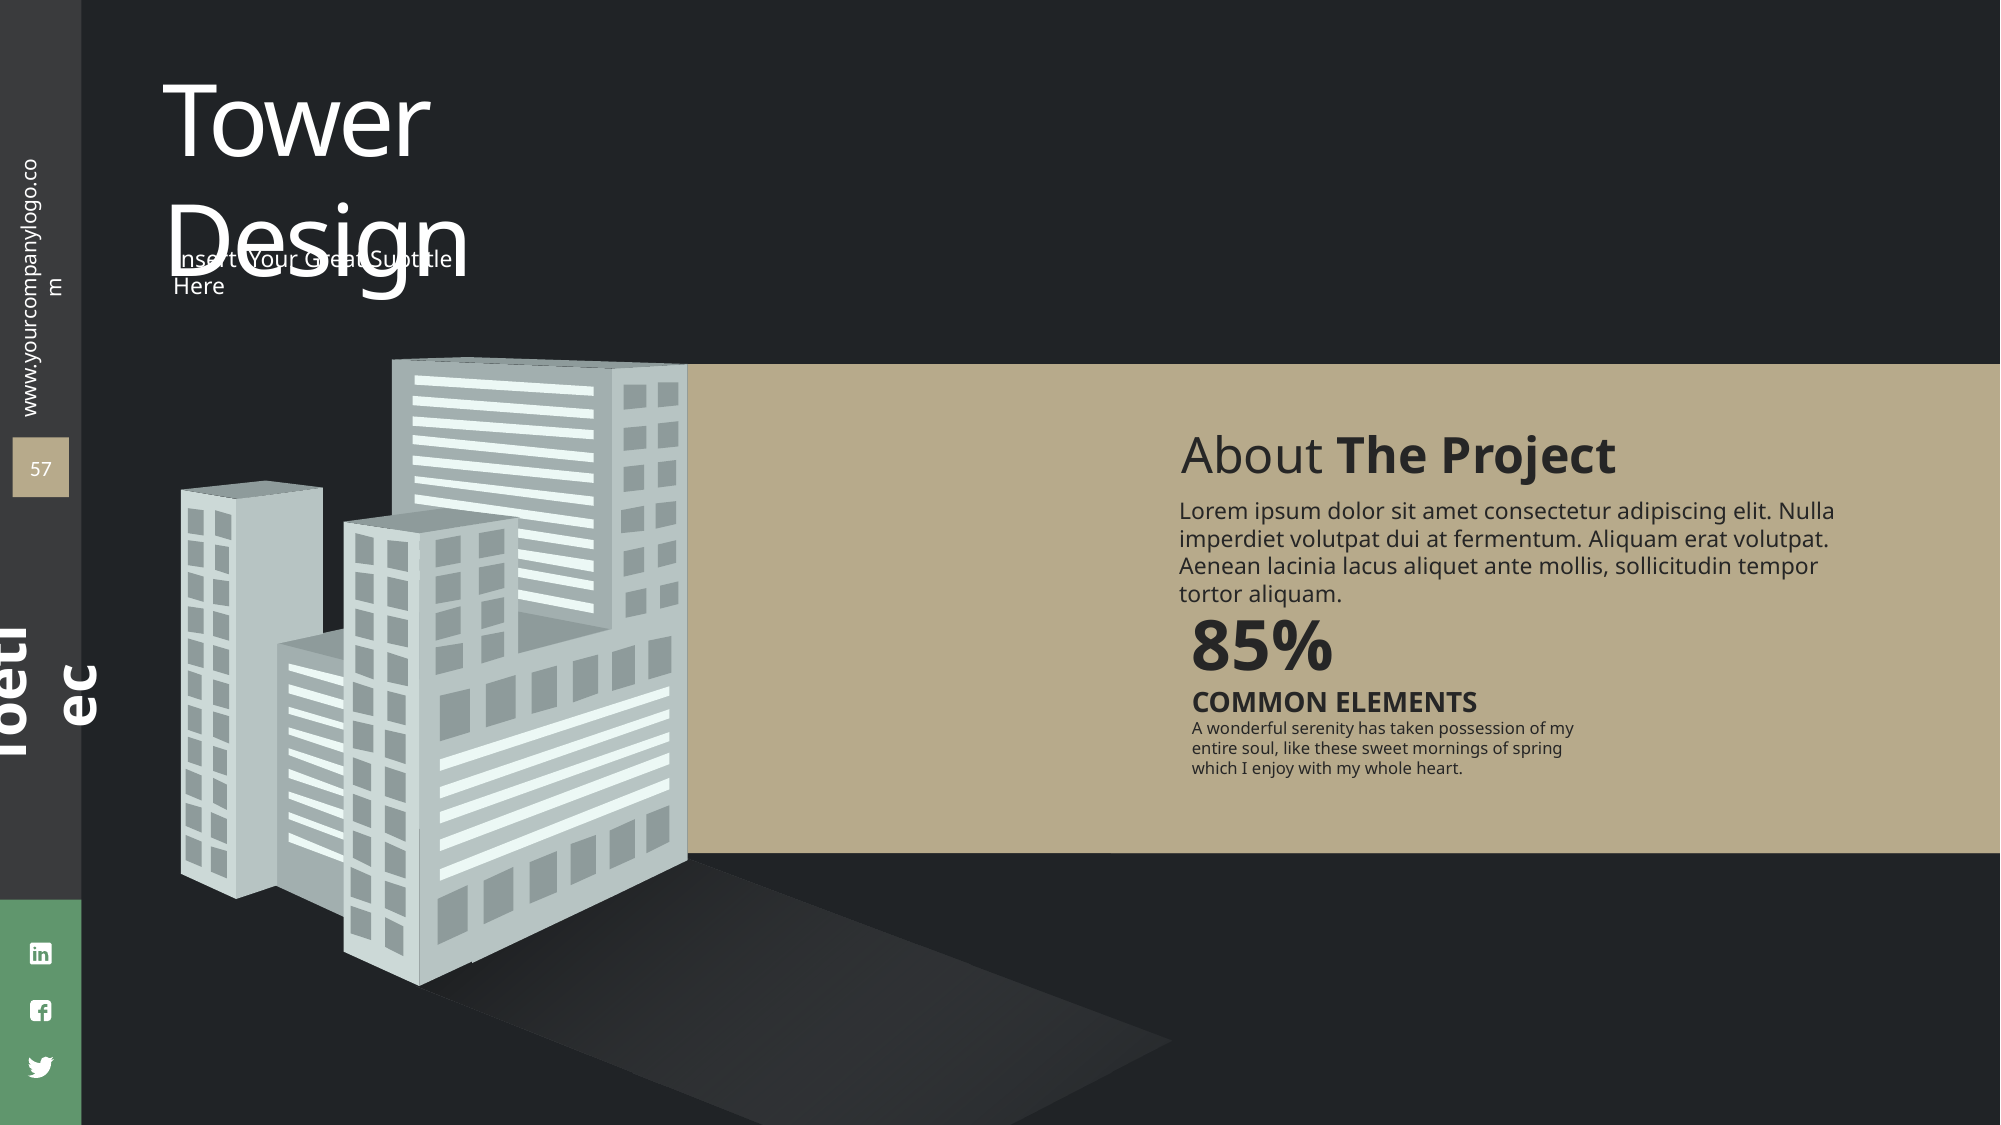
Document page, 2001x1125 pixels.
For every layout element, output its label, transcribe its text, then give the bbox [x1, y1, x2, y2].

text_box Tower Design [147, 116, 677, 236]
text_box Insert Your Great Subtitle Here [158, 237, 512, 307]
text_box About The Project [1172, 405, 1943, 501]
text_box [180, 357, 1172, 1125]
text_box Lorem ipsum dolor sit amet consectetur adipiscing elit. Nulla imperdiet volutpat dui at fermentum. Aliquam erat volutpat. Aenean lacinia lacus aliquet ante mollis, sollicitudin tempor tortor aliquam. [1172, 489, 1887, 614]
text_box 85% COMMON ELEMENTS A wonderful serenity has taken possession of my entire soul, like these sweet mornings of spring which I enjoy with my whole heart. [1172, 580, 1597, 788]
slide_number 57 [12, 437, 69, 498]
text_box [1172, 363, 2000, 854]
